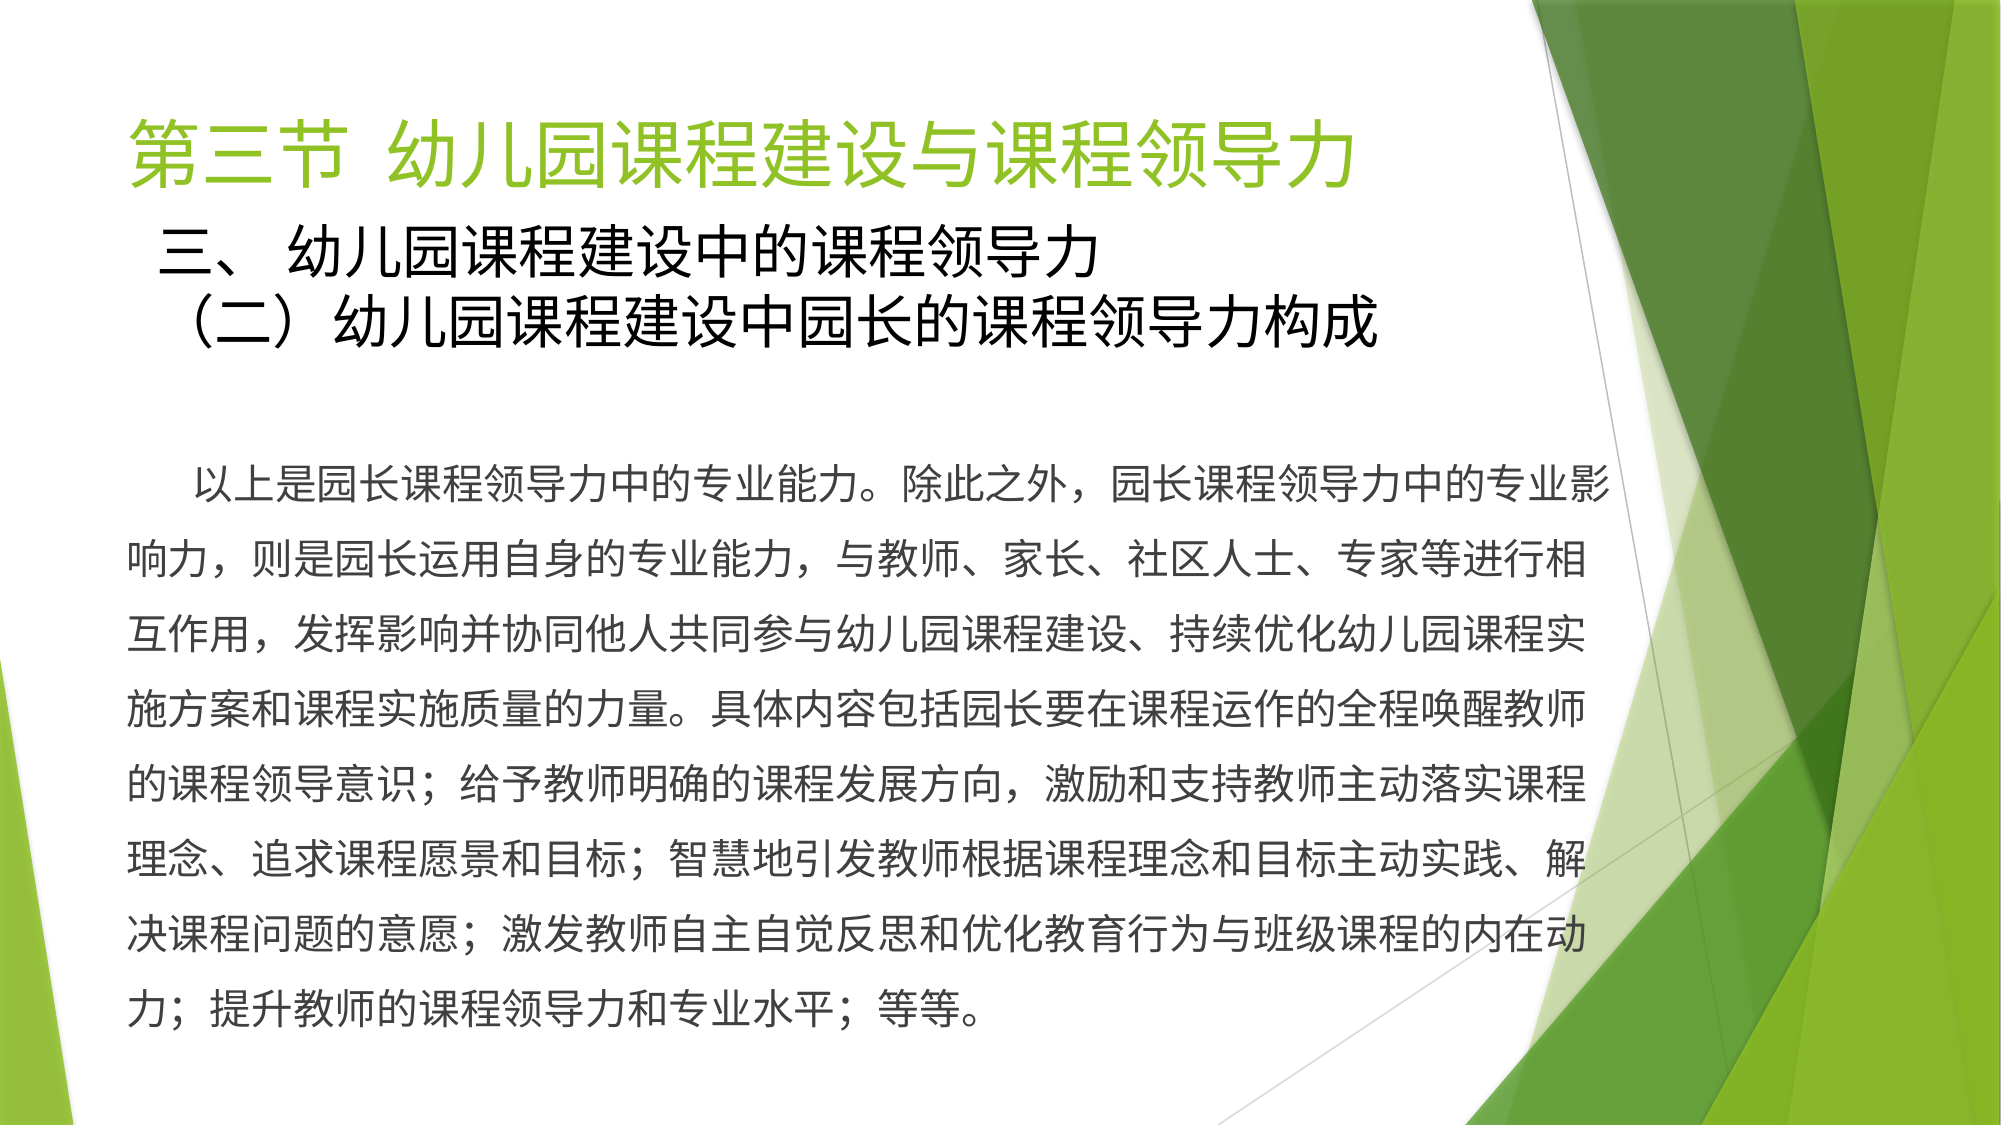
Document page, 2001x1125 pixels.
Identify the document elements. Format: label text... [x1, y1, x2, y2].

title 第三节 幼儿园课程建设与课程领导力 [111, 99, 1522, 317]
list 以上是园长课程领导力中的专业能力。除此之外，园长课程领导力中的专业影响力，则是园长运用自身的专业能力，与教师、家长、社区人士、专家等进行相互作用，发挥影响并协同他人共同参与幼儿园课程建设、持续优化幼儿园课程实施方案和课程实施质量的力量。具体内容包括园长要在课程运作的全程唤醒教师的课程领导意识；给予教师明确的课程发展方向，激励和支持教师主动落实课程理念、追求课程愿景和目标；智慧地引发教师根据课程理念和目标主动实践、解决课程问题的意愿；激发教师自主自觉反思和优化教育行为与班级课程的内在动力；提升教师的课程领导力和专业水平；等等。 [111, 425, 1639, 1094]
text_box 三、 幼儿园课程建设中的课程领导力 （二）幼儿园课程建设中园长的课程领导力构成 [141, 208, 1451, 363]
